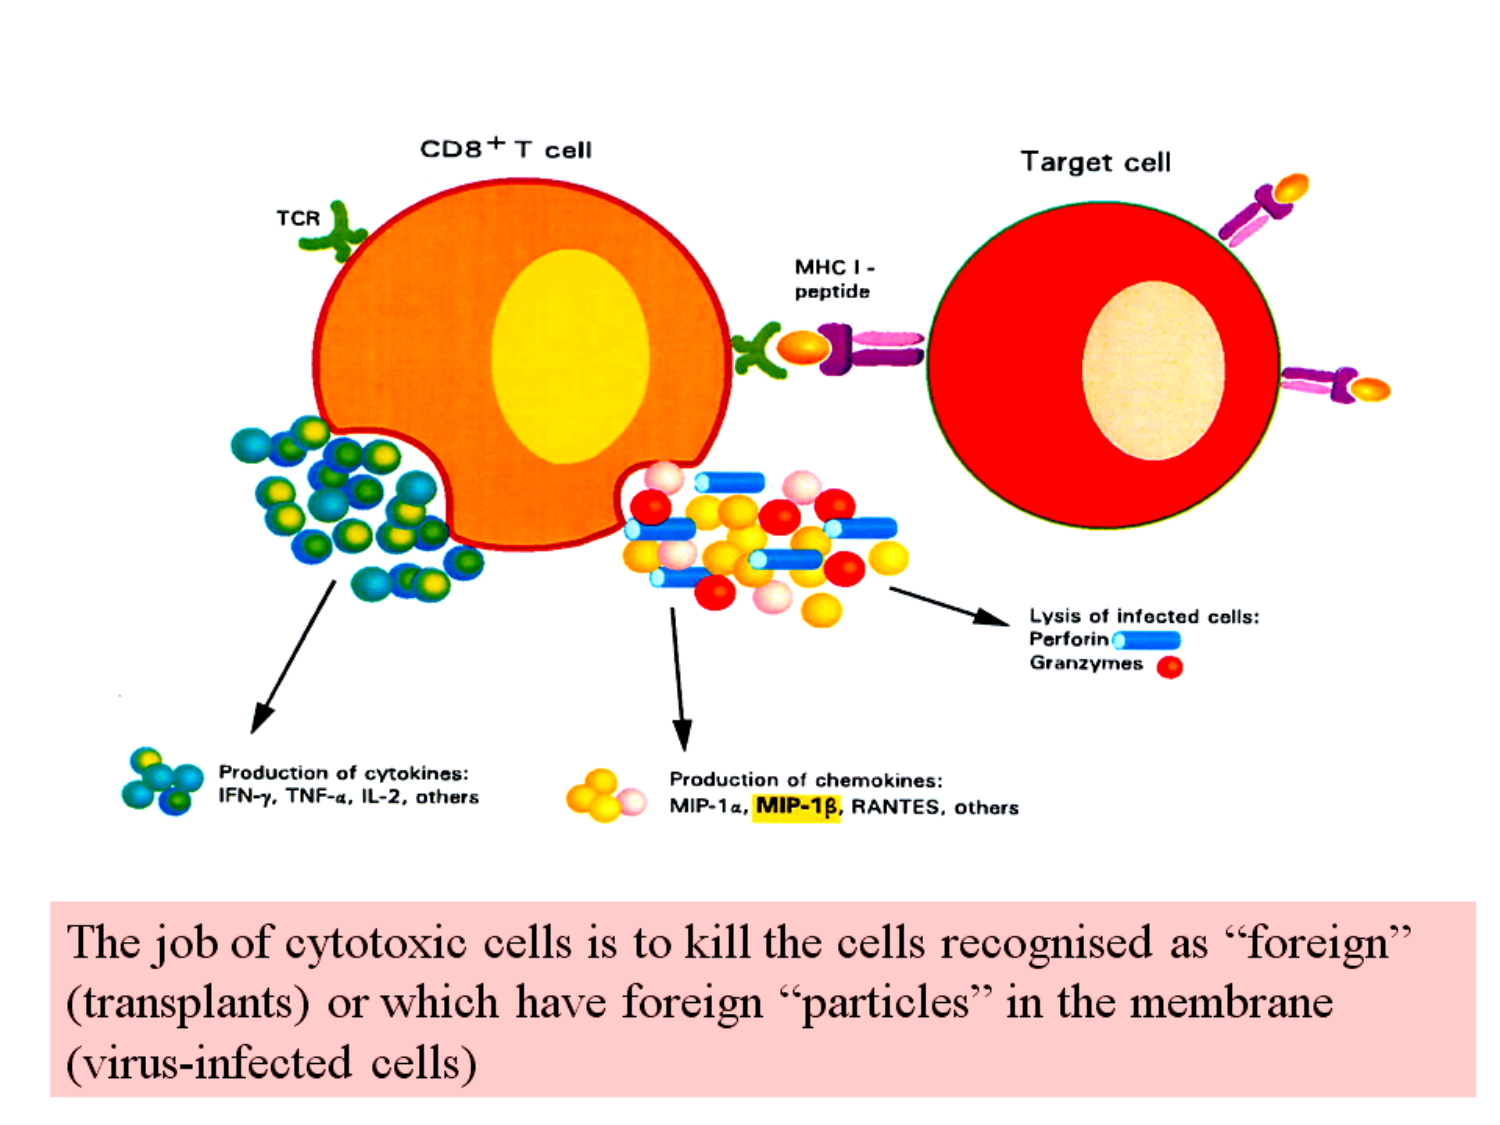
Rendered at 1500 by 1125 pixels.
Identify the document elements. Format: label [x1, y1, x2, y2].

picture [35, 93, 1478, 1099]
